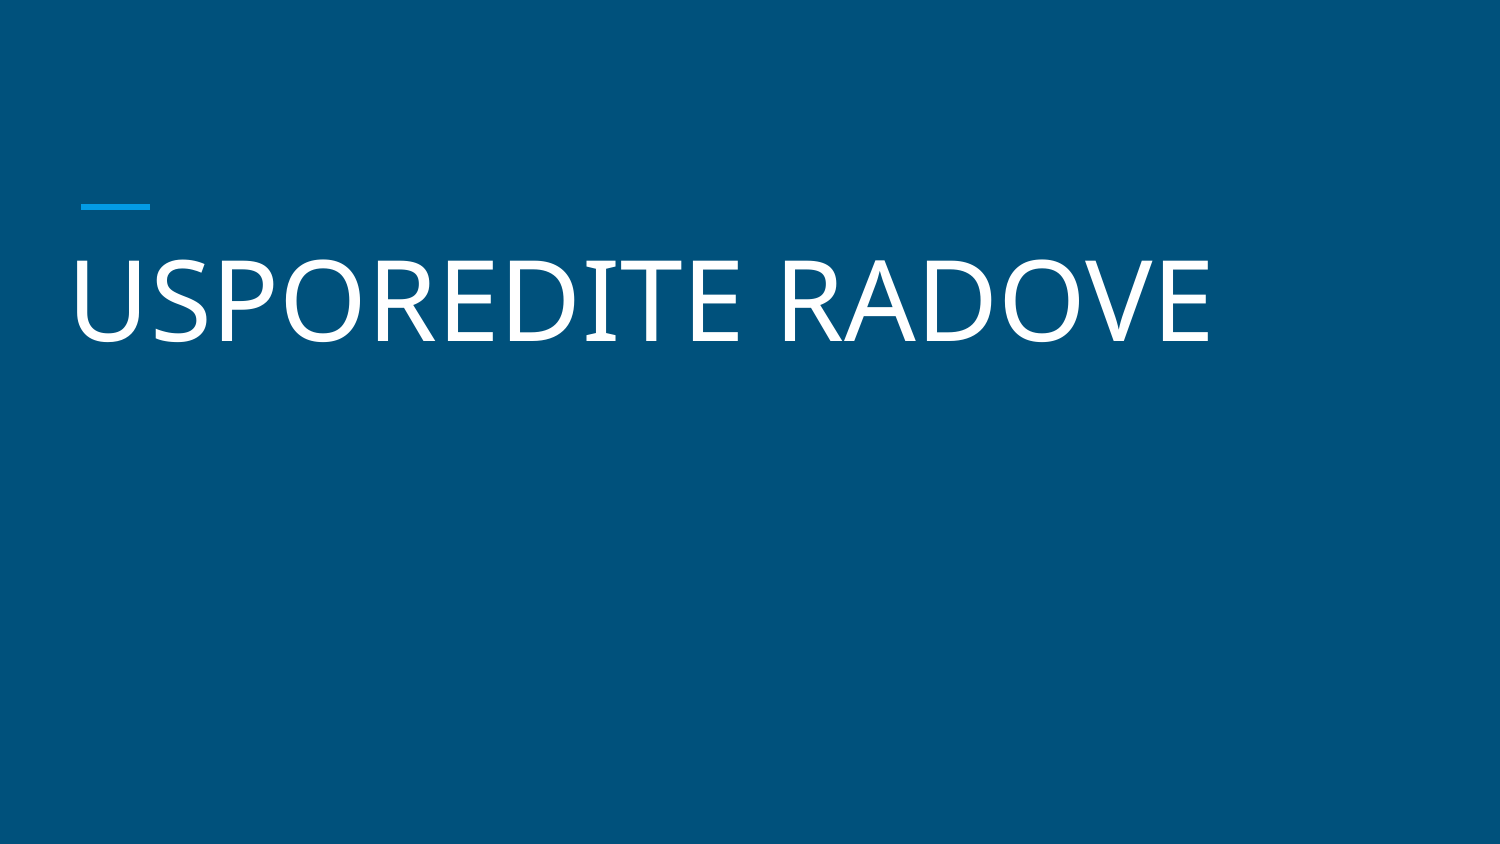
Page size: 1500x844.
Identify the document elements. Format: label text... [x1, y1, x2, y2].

picture [378, 261, 419, 266]
picture [927, 261, 971, 266]
picture [510, 261, 554, 266]
picture [78, 261, 87, 266]
title USPOREDITE RADOVE [52, 266, 1426, 379]
picture [622, 261, 681, 266]
picture [874, 261, 886, 266]
picture [222, 261, 263, 266]
picture [1141, 261, 1151, 266]
picture [693, 261, 737, 266]
picture [1021, 260, 1062, 266]
picture [785, 261, 826, 266]
picture [129, 261, 138, 266]
picture [302, 260, 343, 266]
picture [165, 260, 204, 266]
picture [587, 261, 615, 266]
picture [448, 261, 492, 266]
picture [1163, 261, 1207, 266]
picture [1086, 261, 1096, 266]
